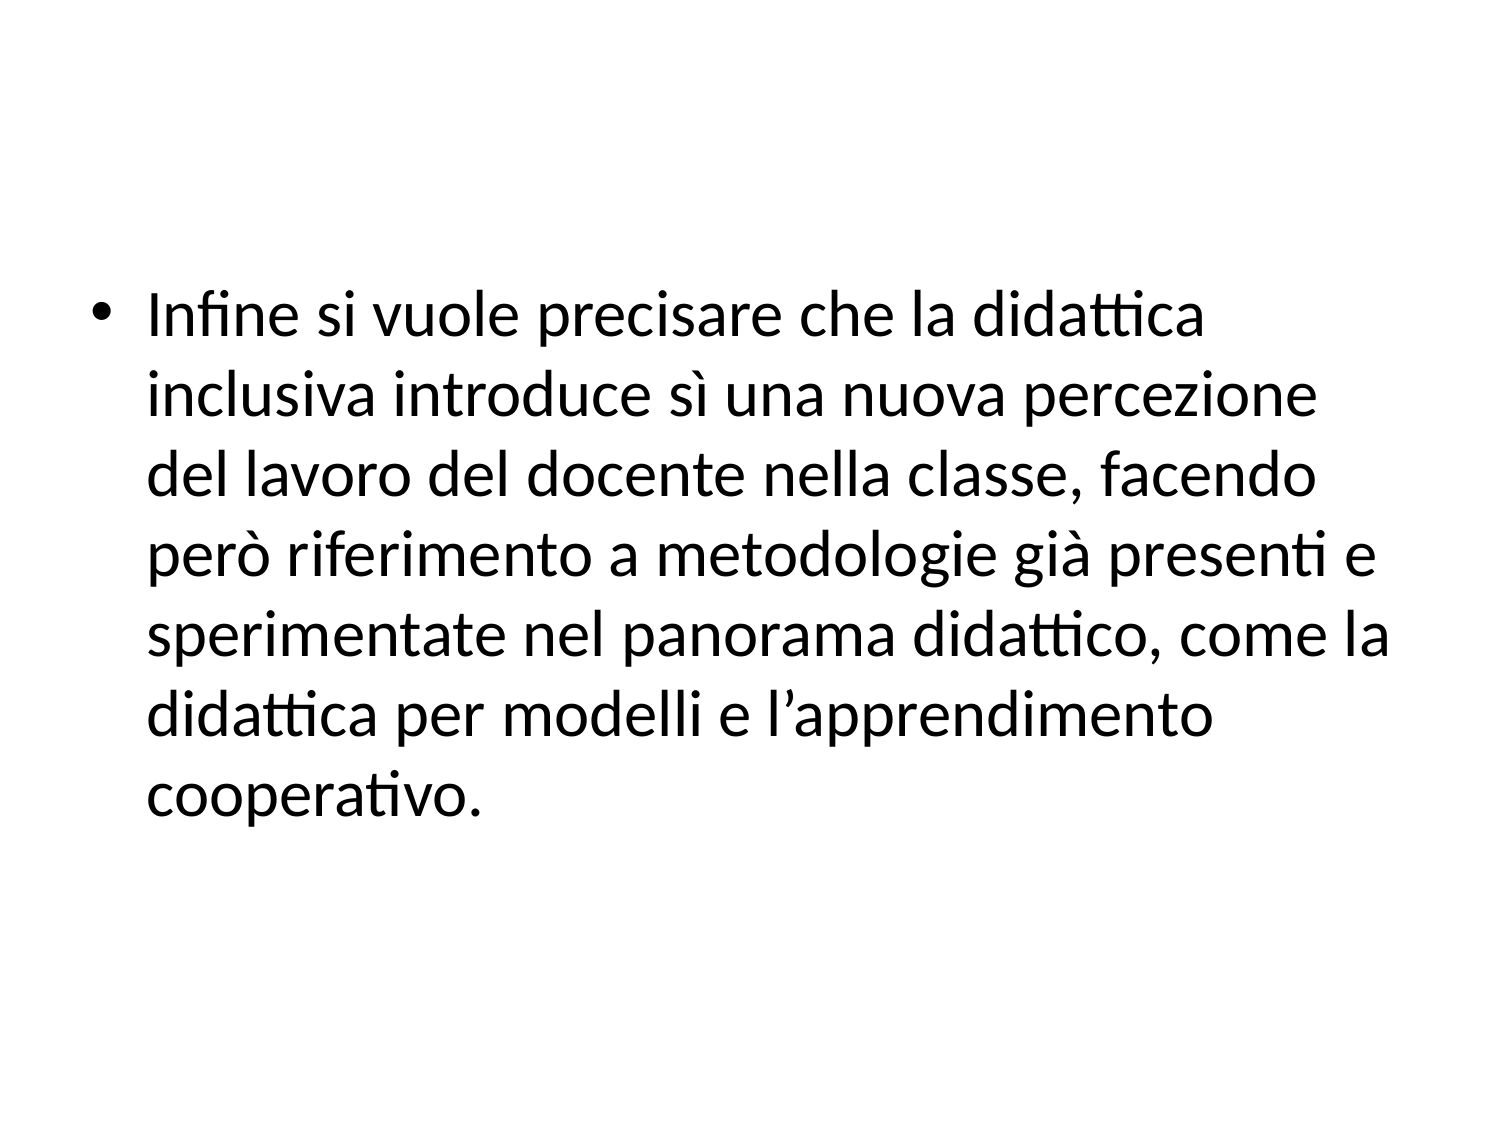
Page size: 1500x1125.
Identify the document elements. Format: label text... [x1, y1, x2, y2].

list Infine si vuole precisare che la didattica inclusiva introduce sì una nuova percezione del lavoro del docente nella classe, facendo però riferimento a metodologie già presenti e sperimentate nel panorama didattico, come la didattica per modelli e l’apprendimento cooperativo. [75, 262, 1425, 1005]
